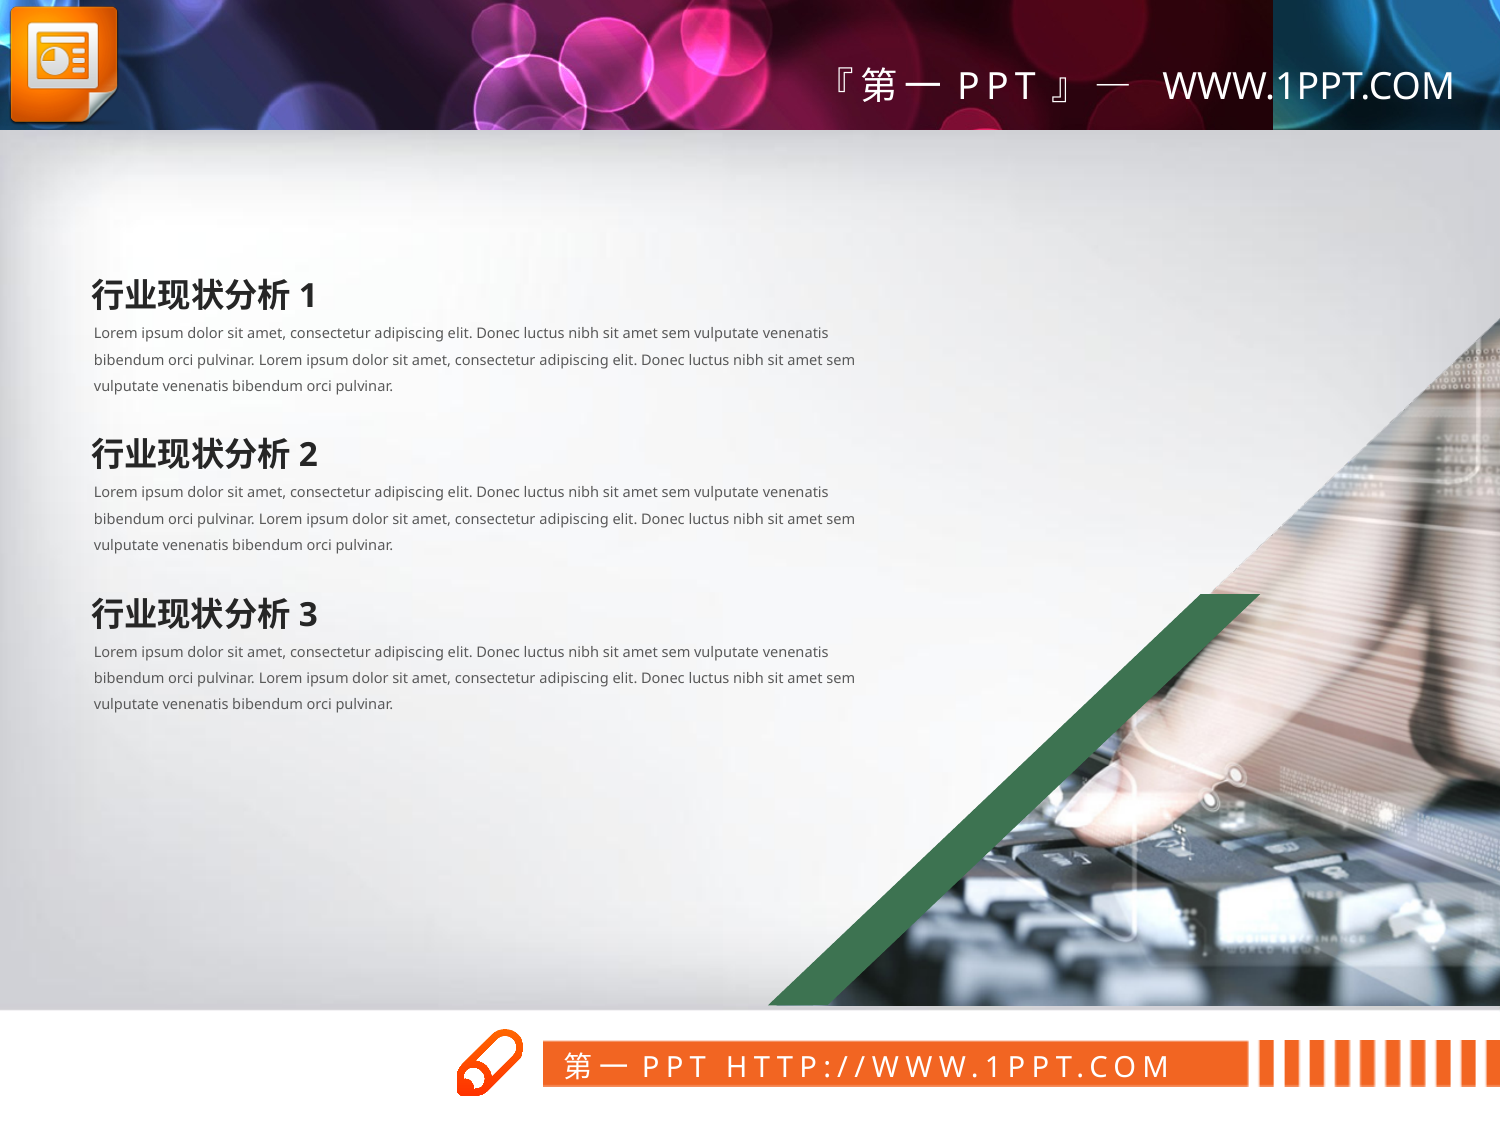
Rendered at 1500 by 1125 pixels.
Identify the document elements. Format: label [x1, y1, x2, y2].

text_box [76, 585, 887, 678]
picture [543, 1040, 1500, 1087]
text_box [76, 266, 887, 359]
picture [0, 0, 1500, 1012]
text_box [76, 425, 887, 518]
